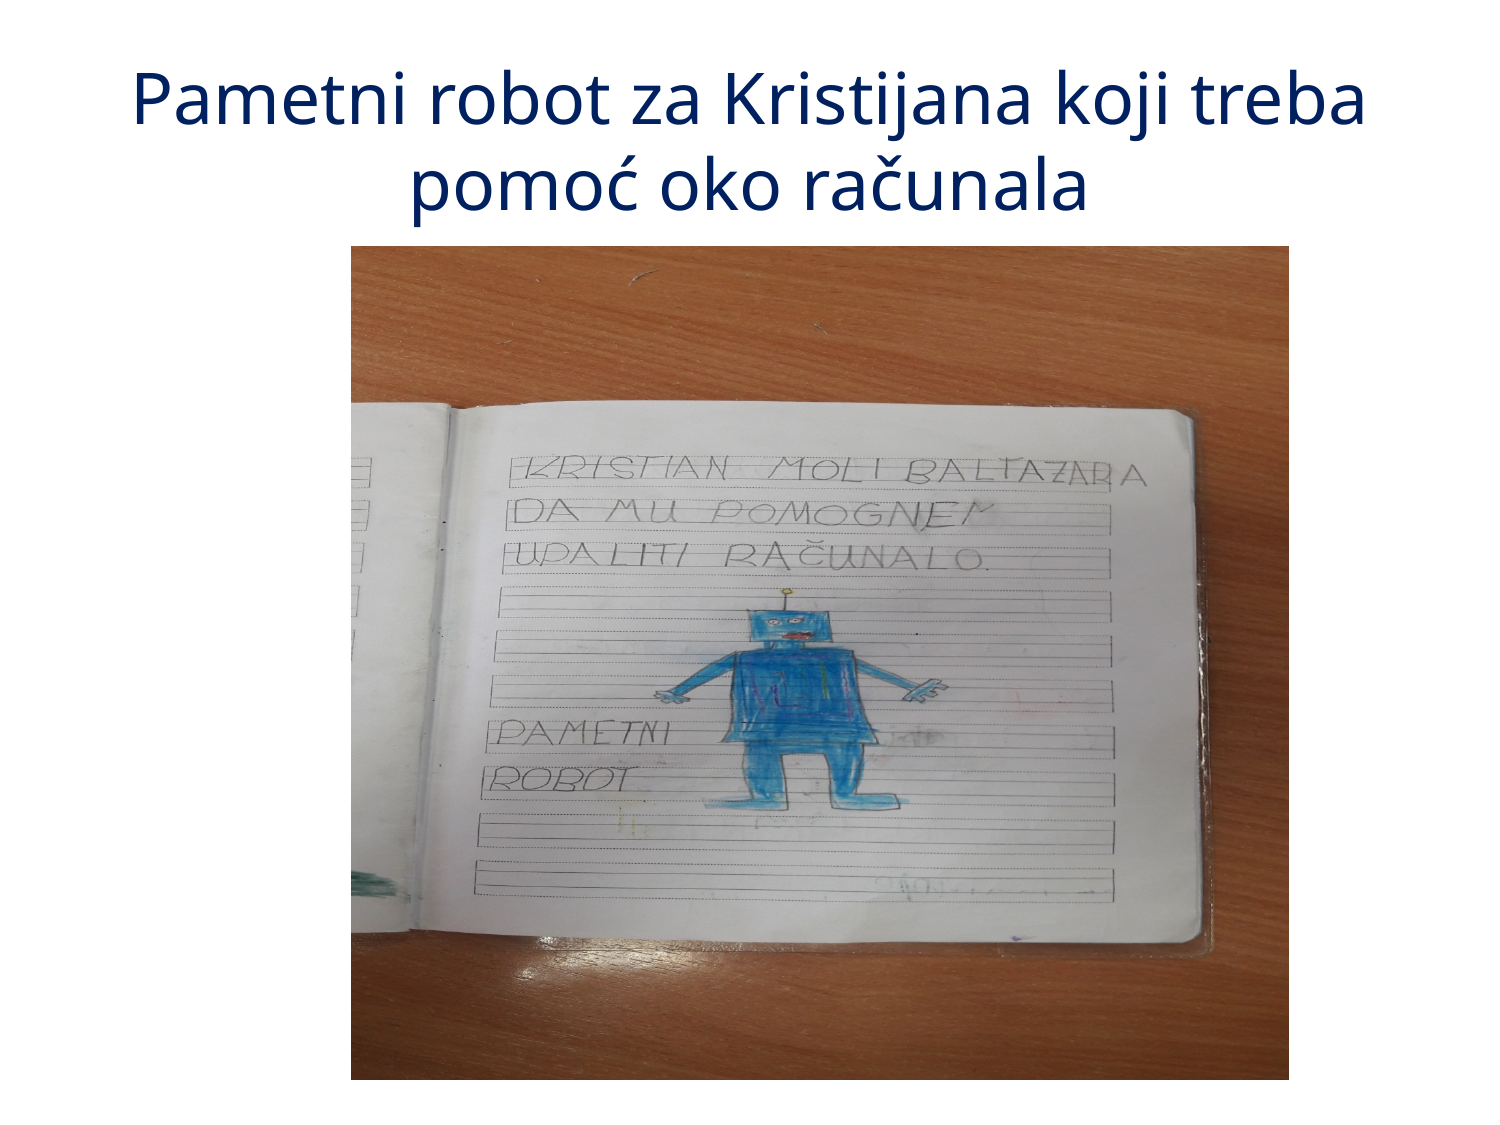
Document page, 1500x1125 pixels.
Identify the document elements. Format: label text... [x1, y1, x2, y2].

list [351, 245, 1290, 1080]
title Pametni robot za Kristijana koji treba pomoć oko računala [75, 45, 1425, 233]
